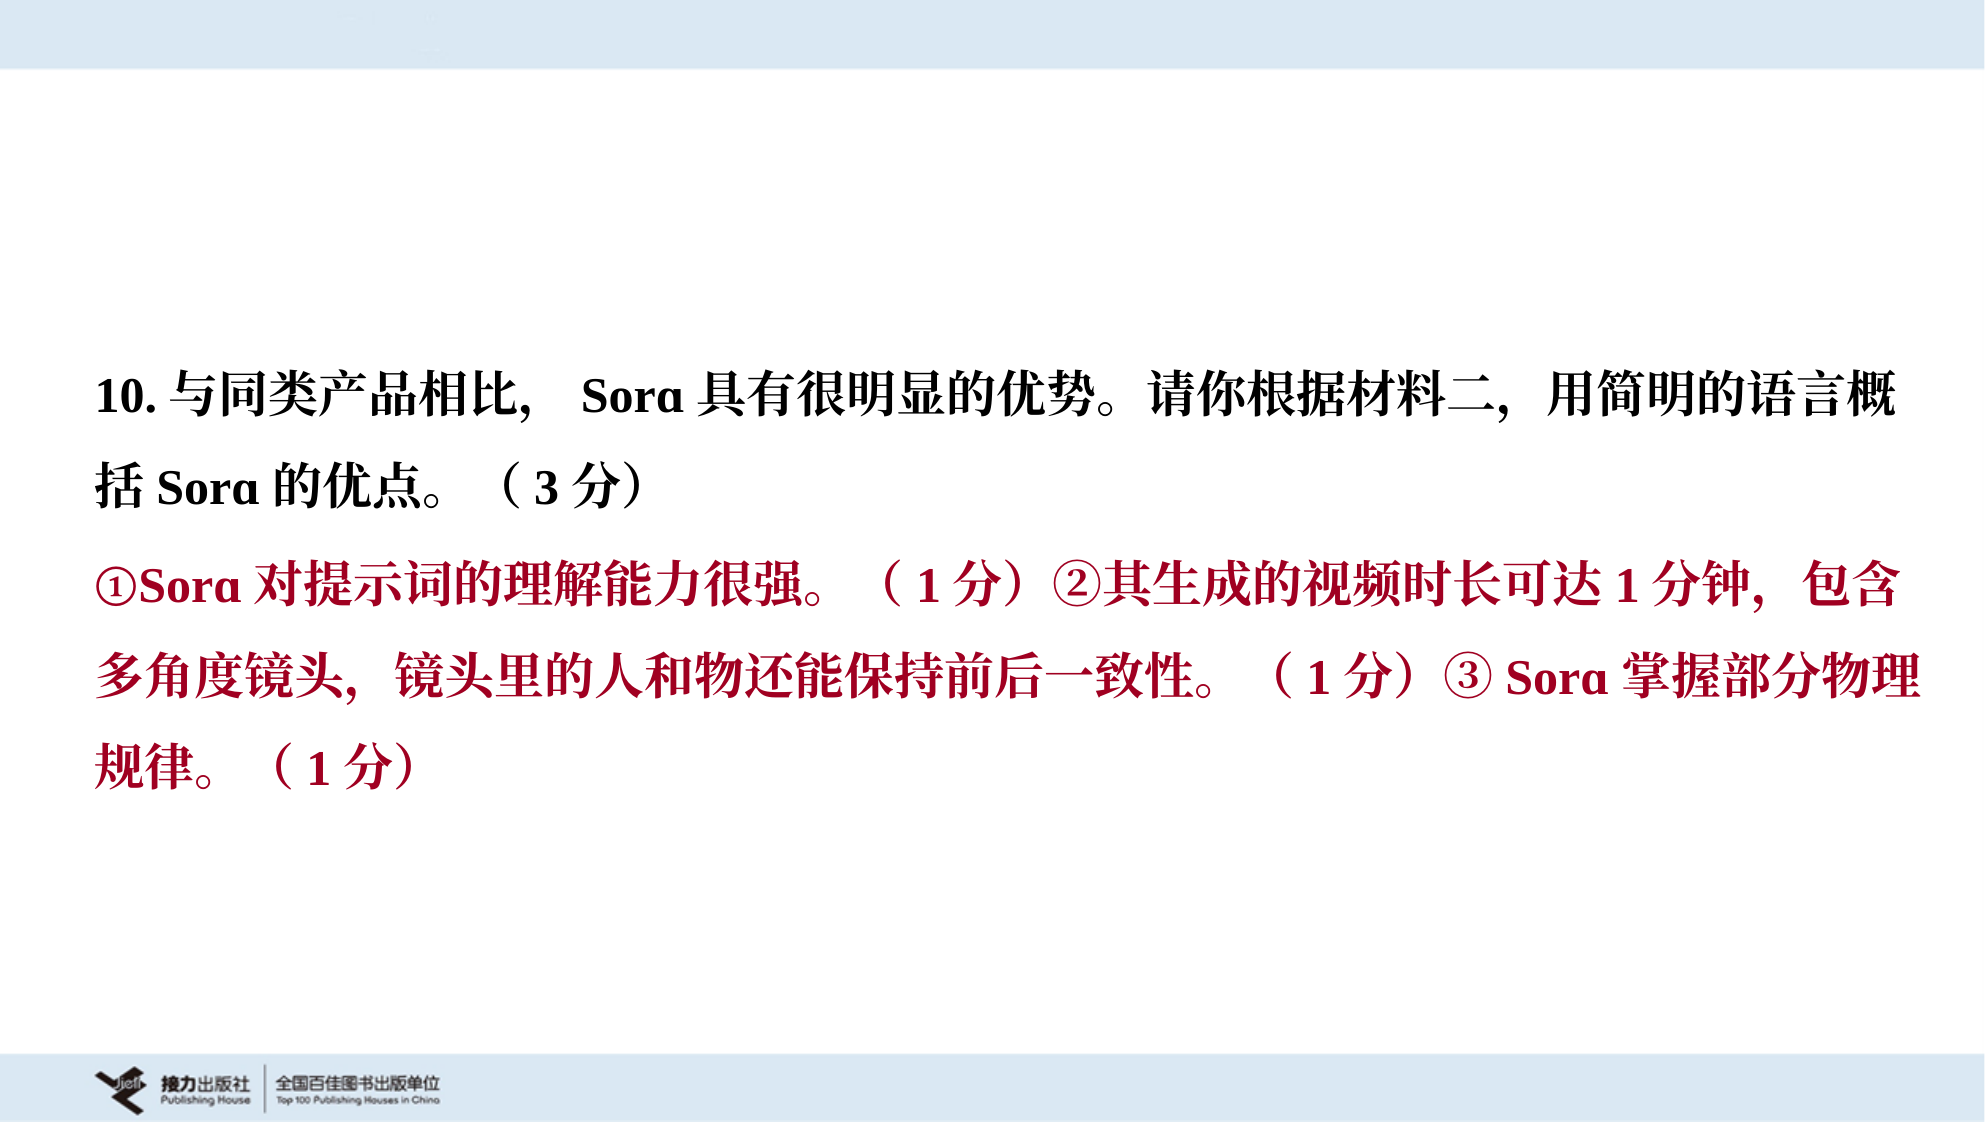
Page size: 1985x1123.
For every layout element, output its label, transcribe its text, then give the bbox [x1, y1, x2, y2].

text_box ①Sorɑ对提示词的理解能力很强。（1分）②其生成的视频时长可达1分钟，包含 多角度镜头，镜头里的人和物还能保持前后一致性。（1分）③Sorɑ掌握部分物理 规律。（1分） [94, 520, 1892, 796]
text_box 10.与同类产品相比，Sorɑ具有很明显的优势。请你根据材料二，用简明的语言概 括Sorɑ的优点。（3分） [94, 331, 1892, 515]
picture [0, 0, 1985, 1122]
